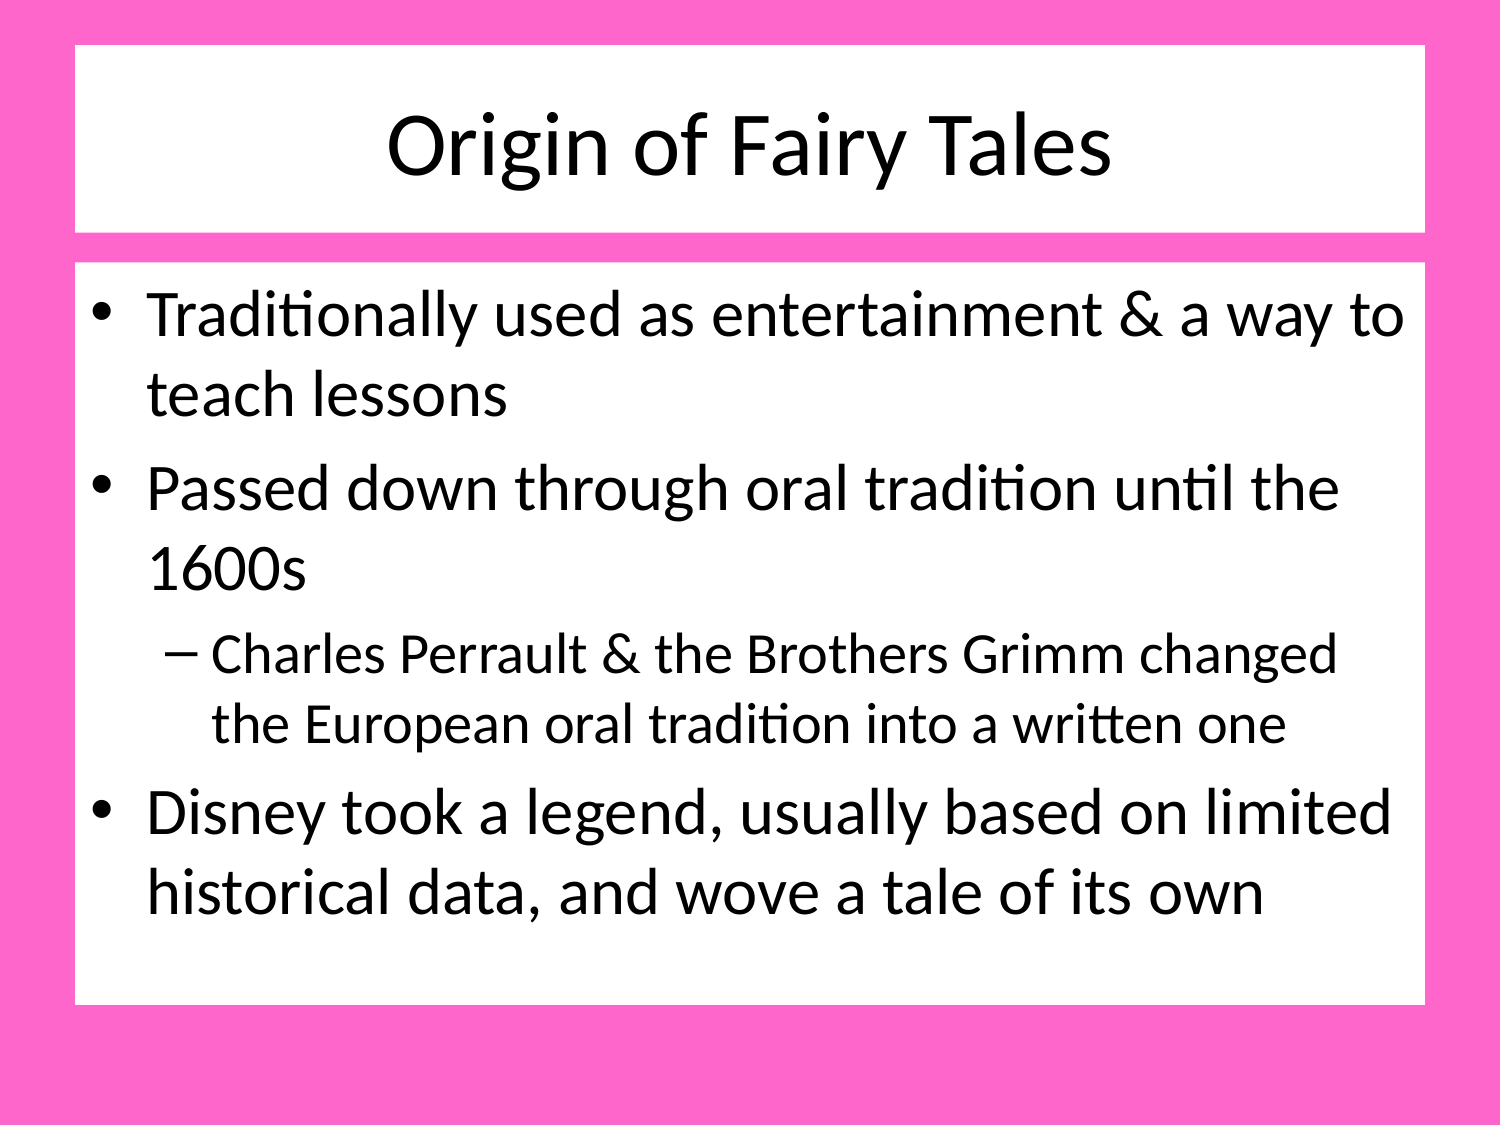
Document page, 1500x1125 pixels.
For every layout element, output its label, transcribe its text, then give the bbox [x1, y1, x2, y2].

title Origin of Fairy Tales [75, 45, 1425, 233]
list Traditionally used as entertainment & a way to teach lessons Passed down through oral tradition until the 1600s Charles Perrault & the Brothers Grimm changed the European oral tradition into a written one Disney took a legend, usually based on limited historical data, and wove a tale of its own [75, 262, 1425, 1005]
